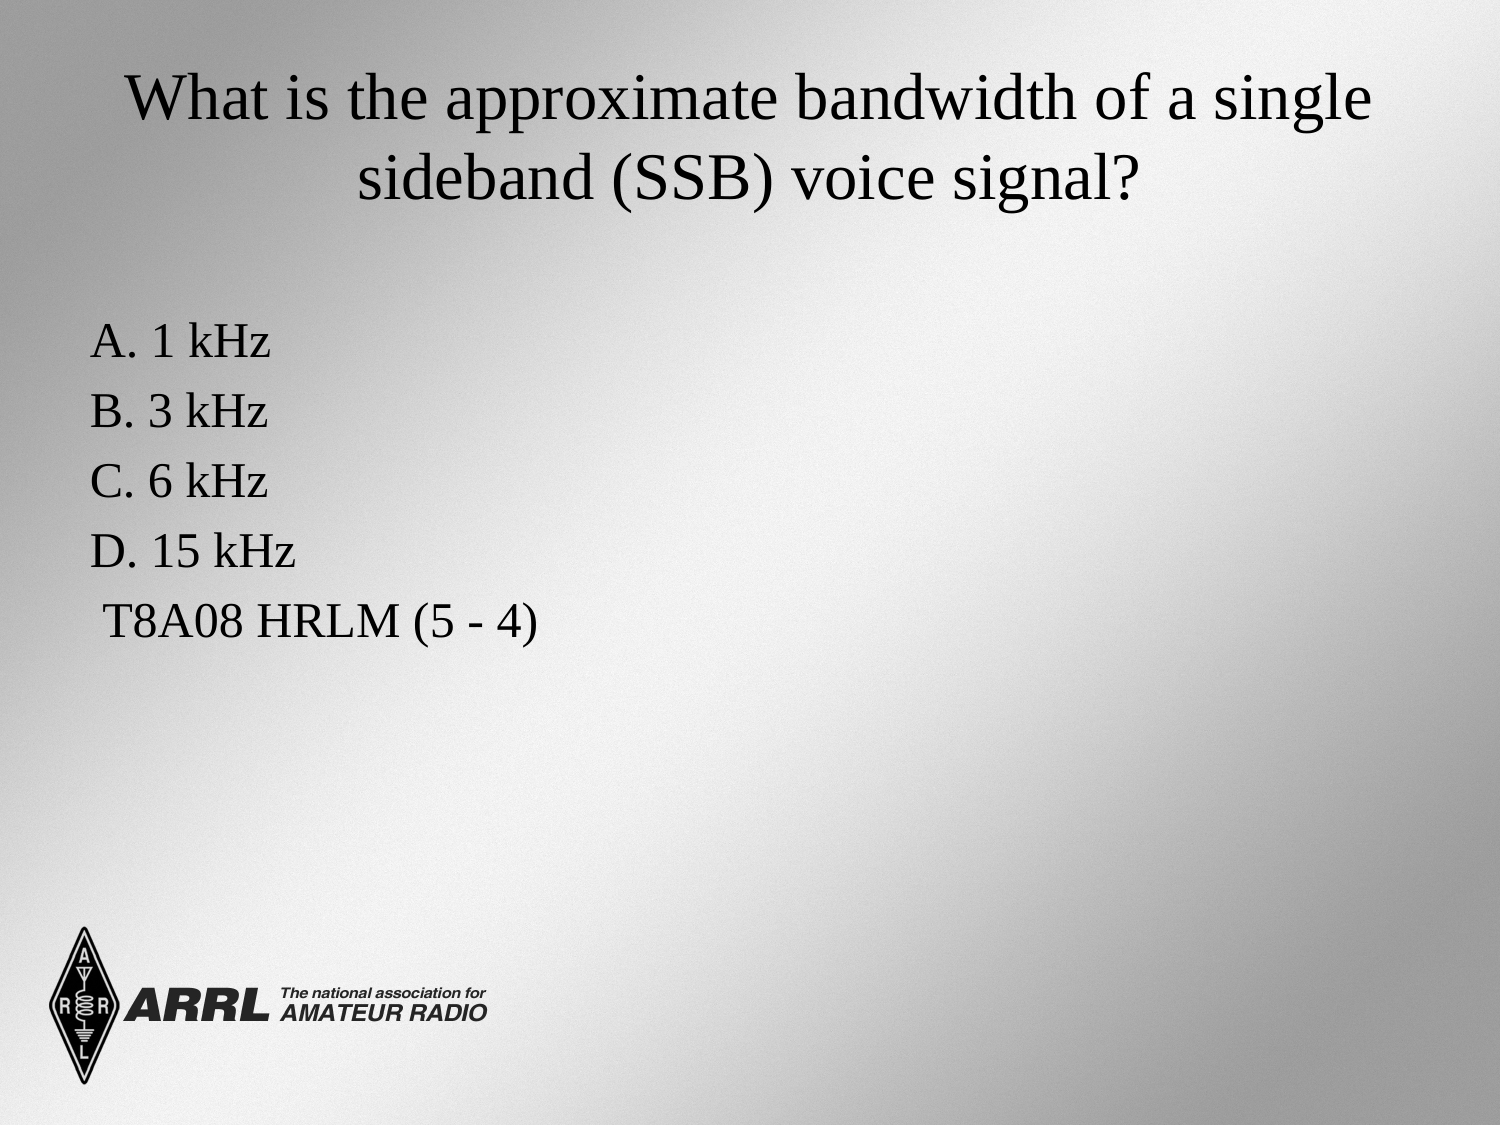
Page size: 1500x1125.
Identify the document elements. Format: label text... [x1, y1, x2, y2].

picture [0, 0, 1500, 1125]
title What is the approximate bandwidth of a single sideband (SSB) voice signal? [75, 45, 1425, 233]
list A. 1 kHz B. 3 kHz C. 6 kHz D. 15 kHz T8A08 HRLM (5 - 4) [75, 299, 1425, 1005]
